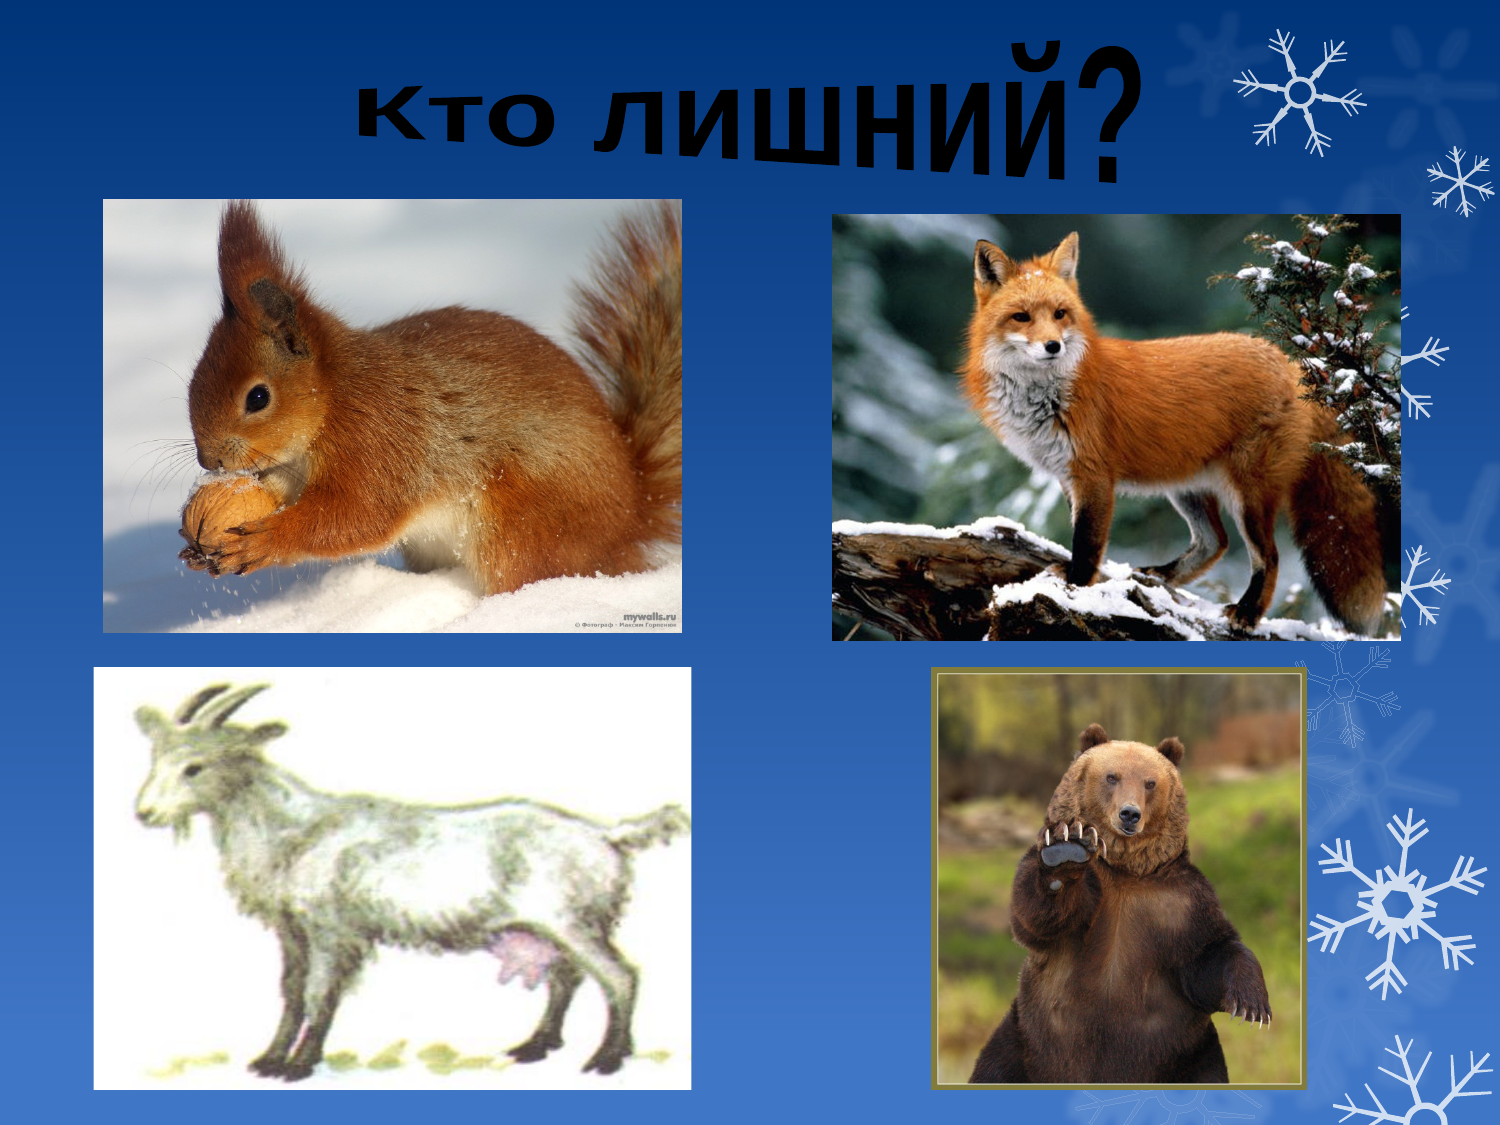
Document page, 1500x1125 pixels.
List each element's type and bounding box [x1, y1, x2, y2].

picture [931, 667, 1307, 1091]
list [102, 198, 683, 634]
picture [93, 667, 692, 1091]
list [831, 213, 1402, 642]
